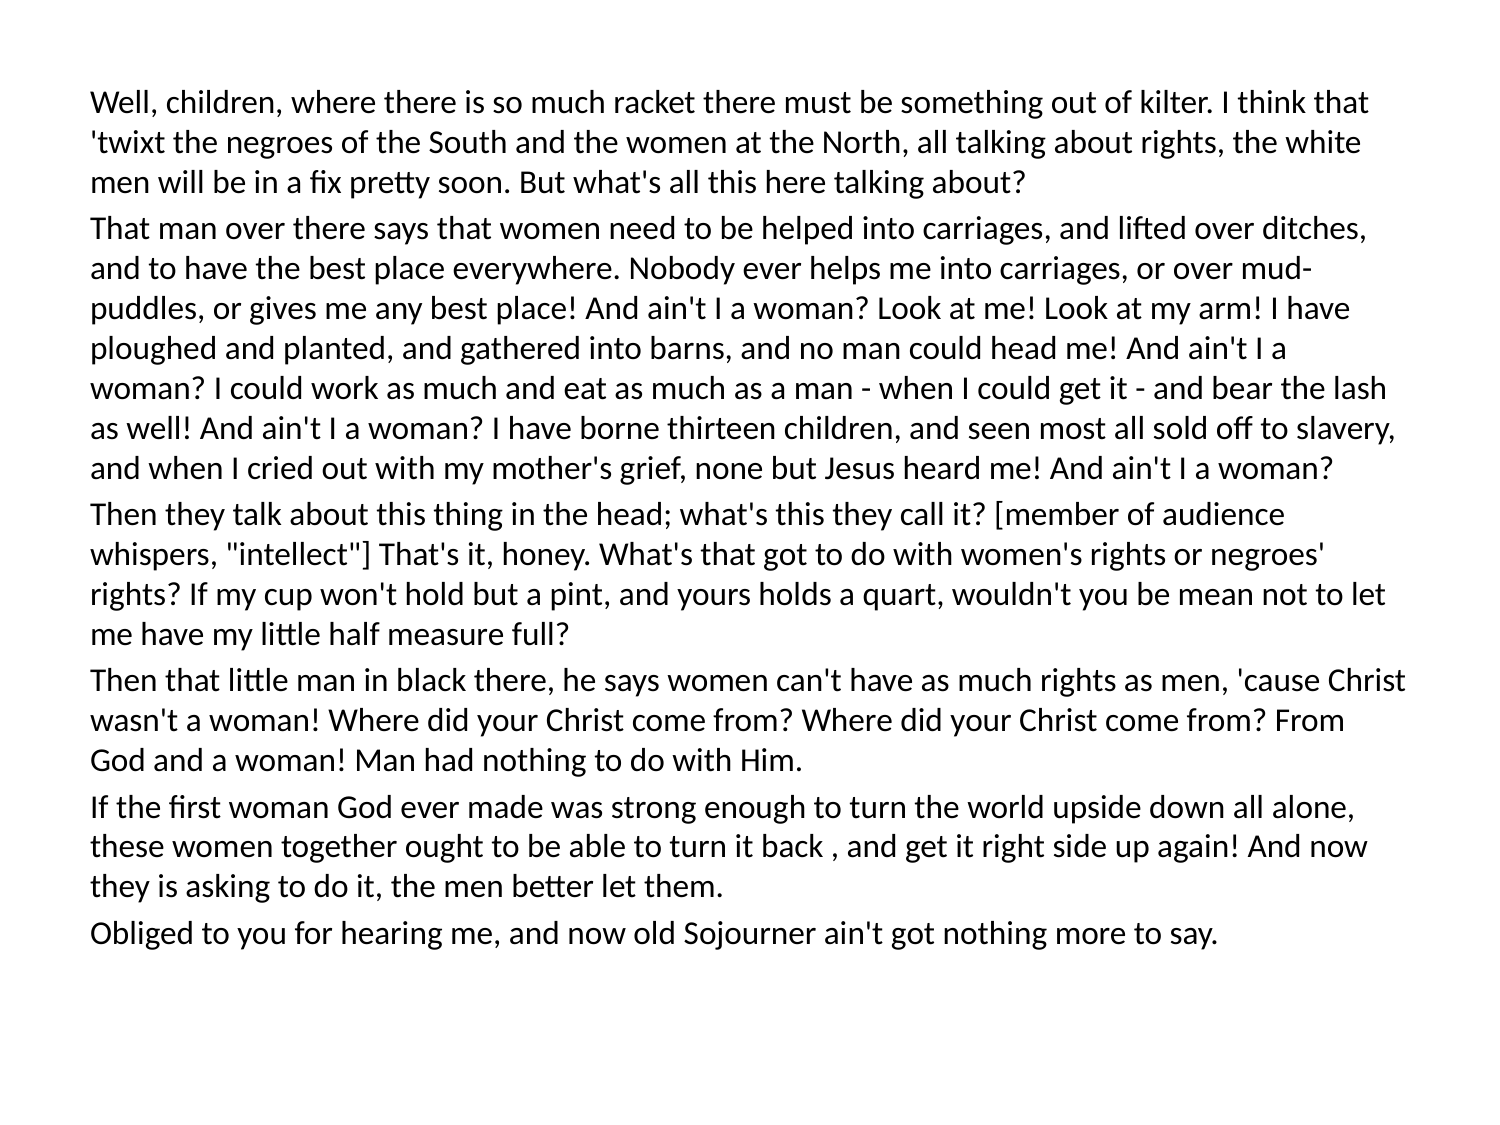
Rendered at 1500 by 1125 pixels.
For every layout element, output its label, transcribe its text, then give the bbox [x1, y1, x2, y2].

list Well, children, where there is so much racket there must be something out of kilter. I think that 'twixt the negroes of the South and the women at the North, all talking about rights, the white men will be in a fix pretty soon. But what's all this here talking about? That man over there says that women need to be helped into carriages, and lifted over ditches, and to have the best place everywhere. Nobody ever helps me into carriages, or over mud-puddles, or gives me any best place! And ain't I a woman? Look at me! Look at my arm! I have ploughed and planted, and gathered into barns, and no man could head me! And ain't I a woman? I could work as much and eat as much as a man - when I could get it - and bear the lash as well! And ain't I a woman? I have borne thirteen children, and seen most all sold off to slavery, and when I cried out with my mother's grief, none but Jesus heard me! And ain't I a woman? Then they talk about this thing in the head; what's this they call it? [member of audience whispers, "intellect"] That's it, honey. What's that got to do with women's rights or negroes' rights? If my cup won't hold but a pint, and yours holds a quart, wouldn't you be mean not to let me have my little half measure full? Then that little man in black there, he says women can't have as much rights as men, 'cause Christ wasn't a woman! Where did your Christ come from? Where did your Christ come from? From God and a woman! Man had nothing to do with Him. If the first woman God ever made was strong enough to turn the world upside down all alone, these women together ought to be able to turn it back , and get it right side up again! And now they is asking to do it, the men better let them. Obliged to you for hearing me, and now old Sojourner ain't got nothing more to say. [75, 72, 1425, 1005]
